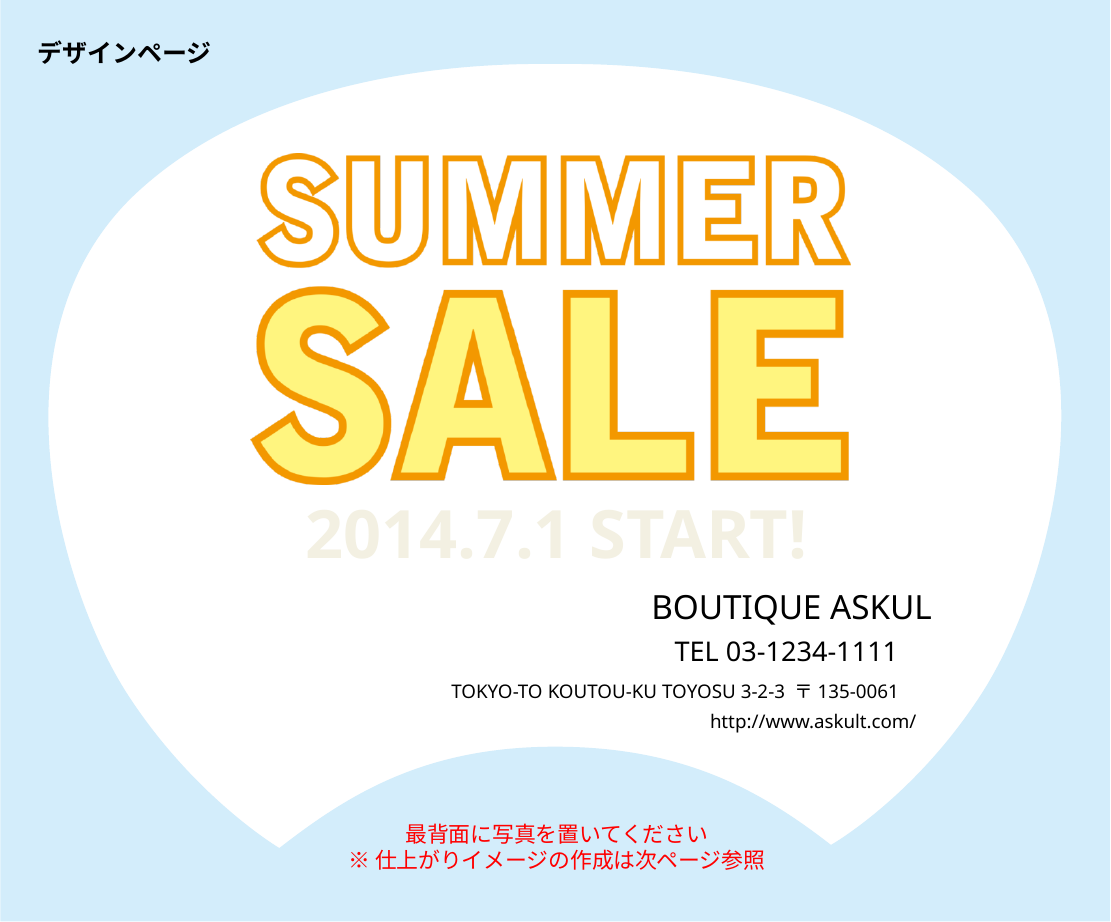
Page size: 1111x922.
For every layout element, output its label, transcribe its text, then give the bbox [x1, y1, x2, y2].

text_box 2014.7.1 START! [290, 493, 824, 579]
text_box TEL 03-1234-1111 [659, 627, 914, 672]
text_box TOKYO-TO KOUTOU-KU TOYOSU 3-2-3 〒135-0061 [436, 672, 945, 710]
text_box BOUTIQUE ASKUL [636, 578, 947, 634]
text_box デザインページ [26, 32, 224, 74]
text_box 最背面に写真を置いてください ※仕上がりイメージの作成は次ページ参照 [333, 812, 781, 881]
text_box http://www.askult.com/ [695, 702, 932, 740]
picture [250, 153, 852, 485]
